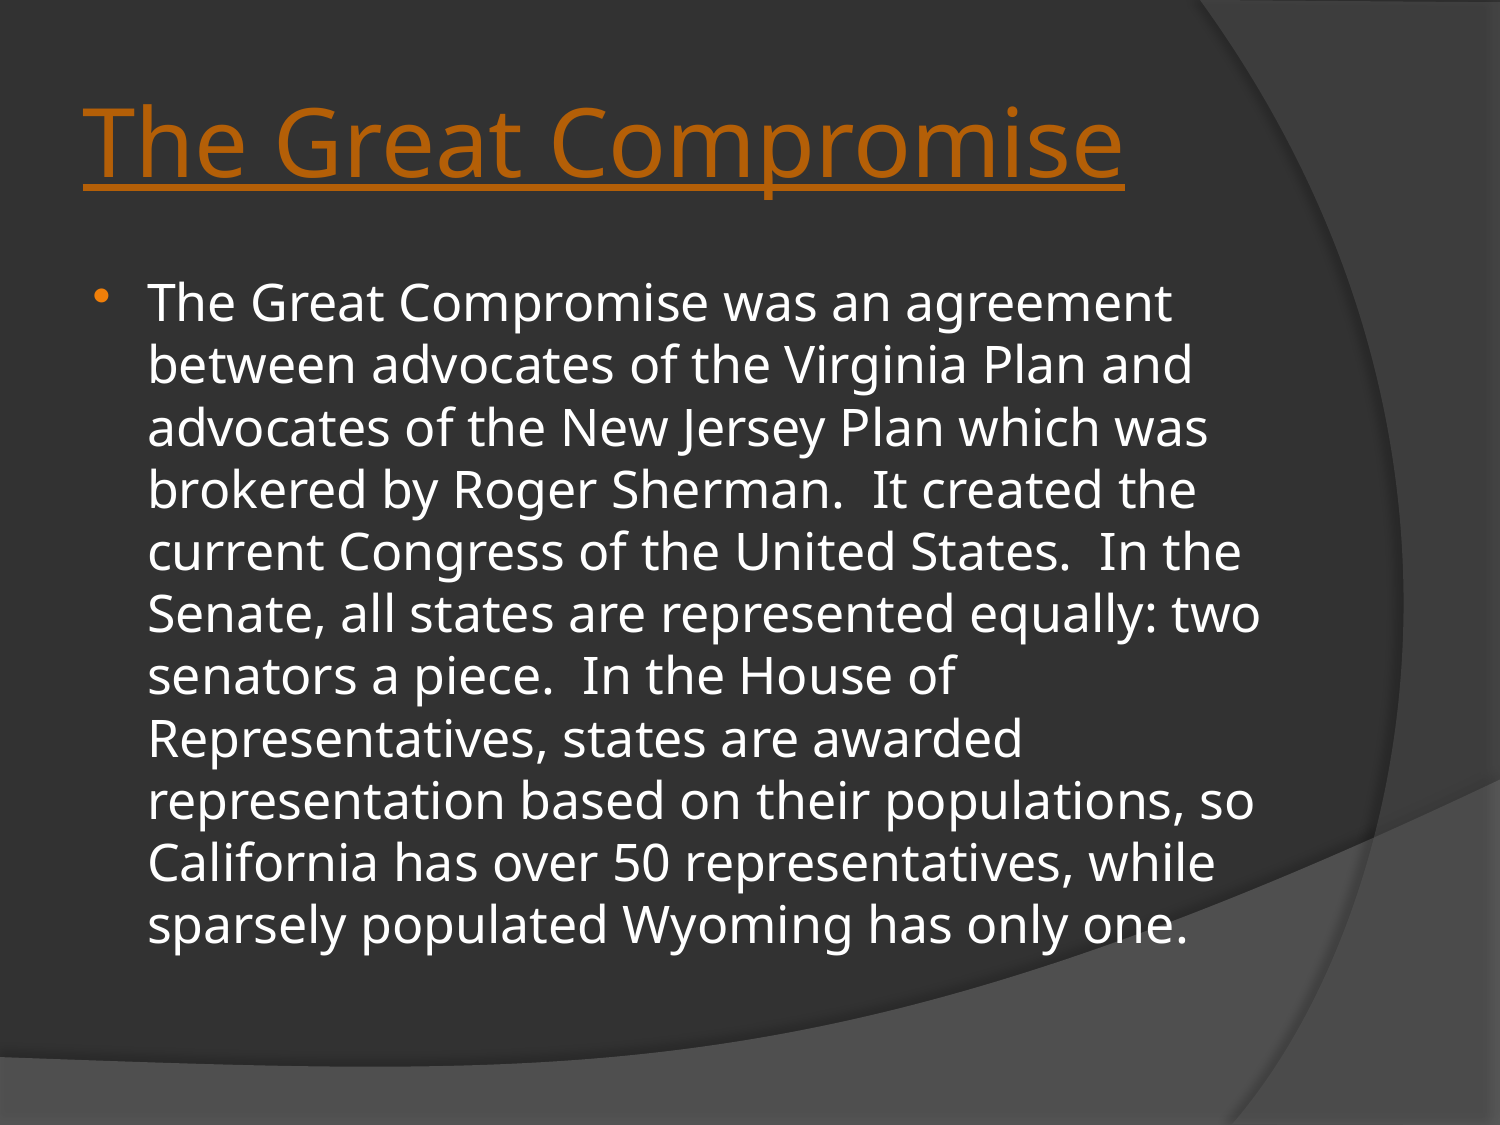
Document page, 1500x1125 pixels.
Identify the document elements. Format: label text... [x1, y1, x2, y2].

title The Great Compromise [75, 45, 1300, 233]
list The Great Compromise was an agreement between advocates of the Virginia Plan and advocates of the New Jersey Plan which was brokered by Roger Sherman. It created the current Congress of the United States. In the Senate, all states are represented equally: two senators a piece. In the House of Representatives, states are awarded representation based on their populations, so California has over 50 representatives, while sparsely populated Wyoming has only one. [75, 262, 1300, 1005]
